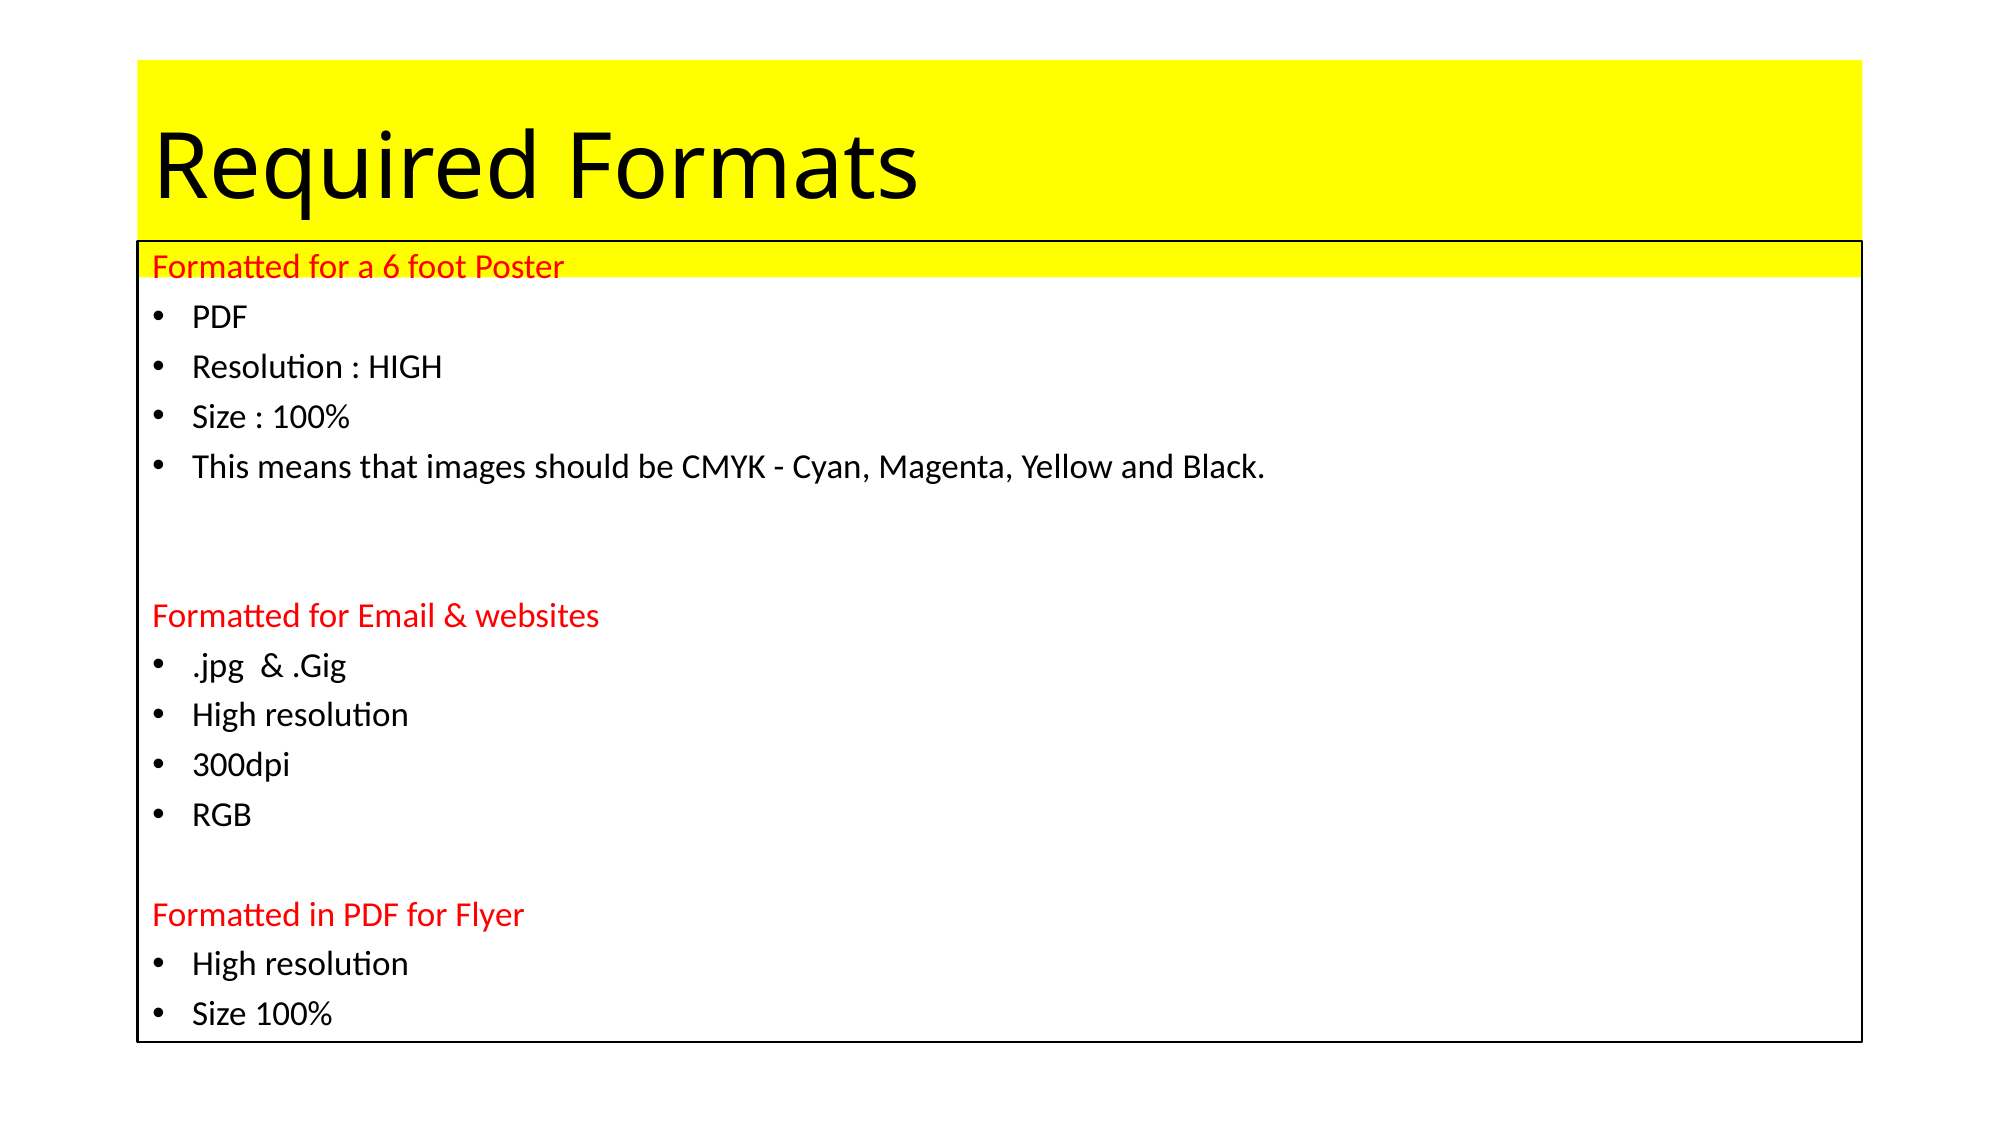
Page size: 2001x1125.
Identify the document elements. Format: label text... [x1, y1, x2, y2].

list Formatted for a 6 foot Poster PDF Resolution : HIGH Size : 100% This means that images should be CMYK - Cyan, Magenta, Yellow and Black. Formatted for Email & websites .jpg & .Gig High resolution 300dpi RGB Formatted in PDF for Flyer High resolution Size 100% [137, 241, 1863, 1043]
title Required Formats [137, 59, 1863, 241]
